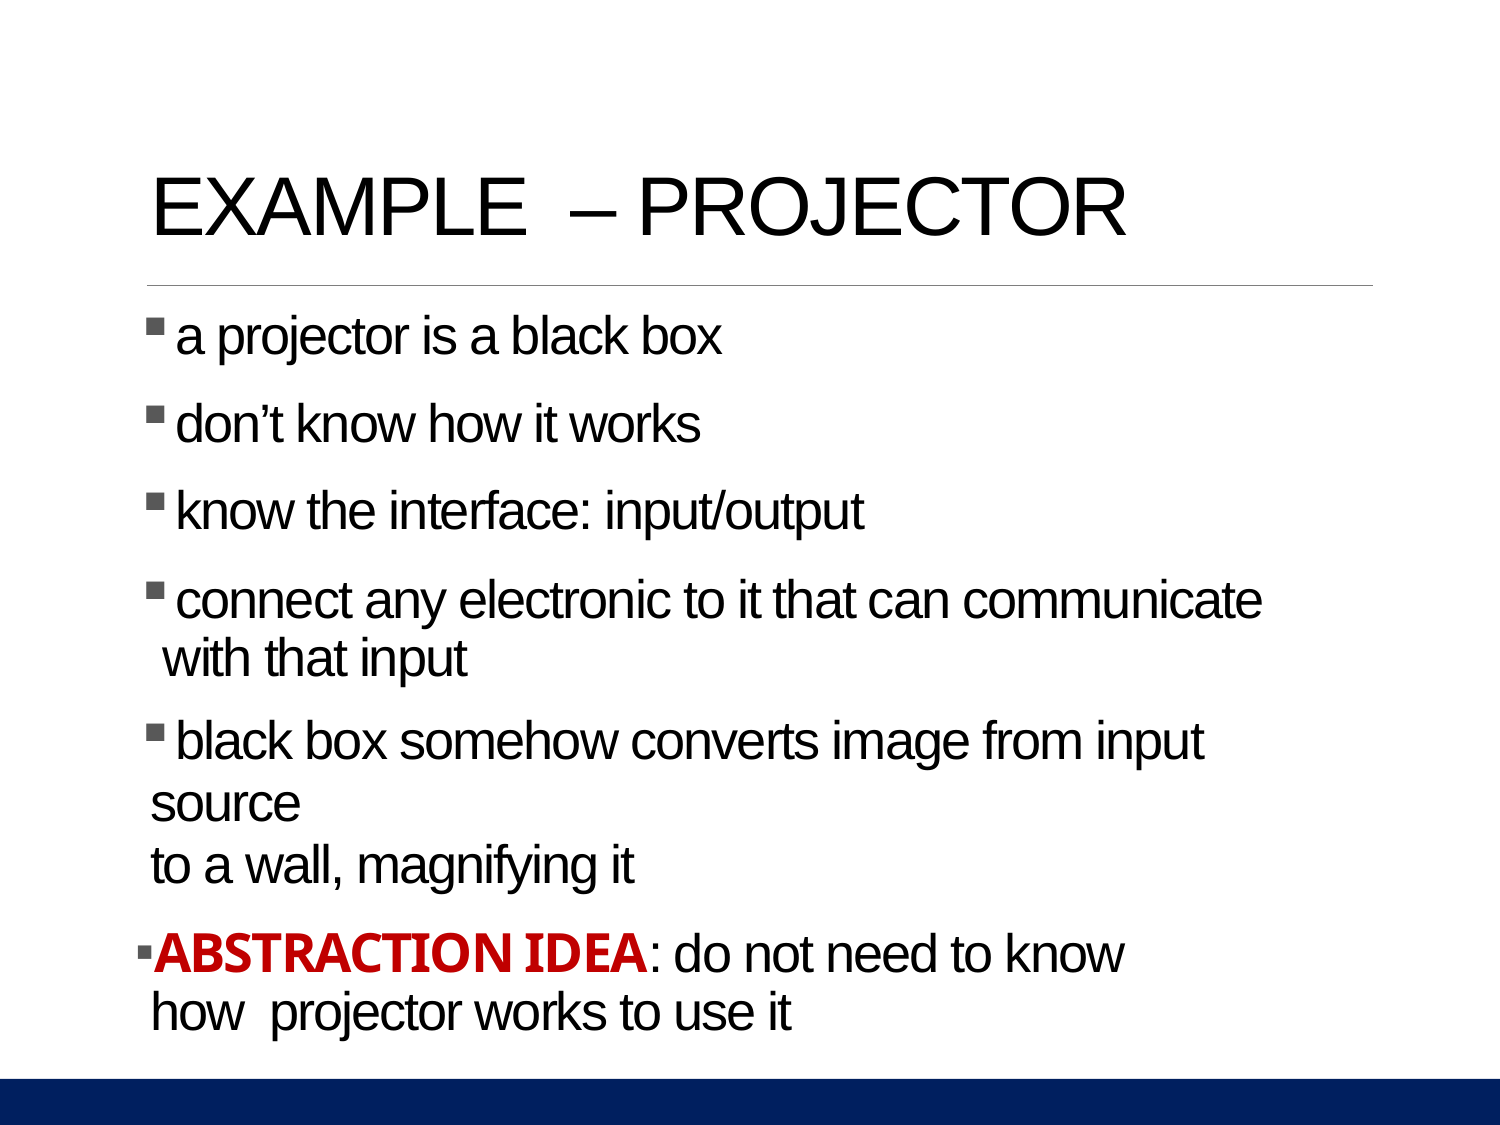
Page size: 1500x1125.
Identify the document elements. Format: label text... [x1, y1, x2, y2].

title EXAMPLE – PROJECTOR [147, 149, 1300, 275]
text_box a projector is a black box don’t know how it works know the interface: input/output connect any electronic to it that can communicate with that input black box somehow converts image from input source to a wall, magnifying it ABSTRACTION IDEA: do not need to know how projector works to use it [132, 275, 1359, 1042]
